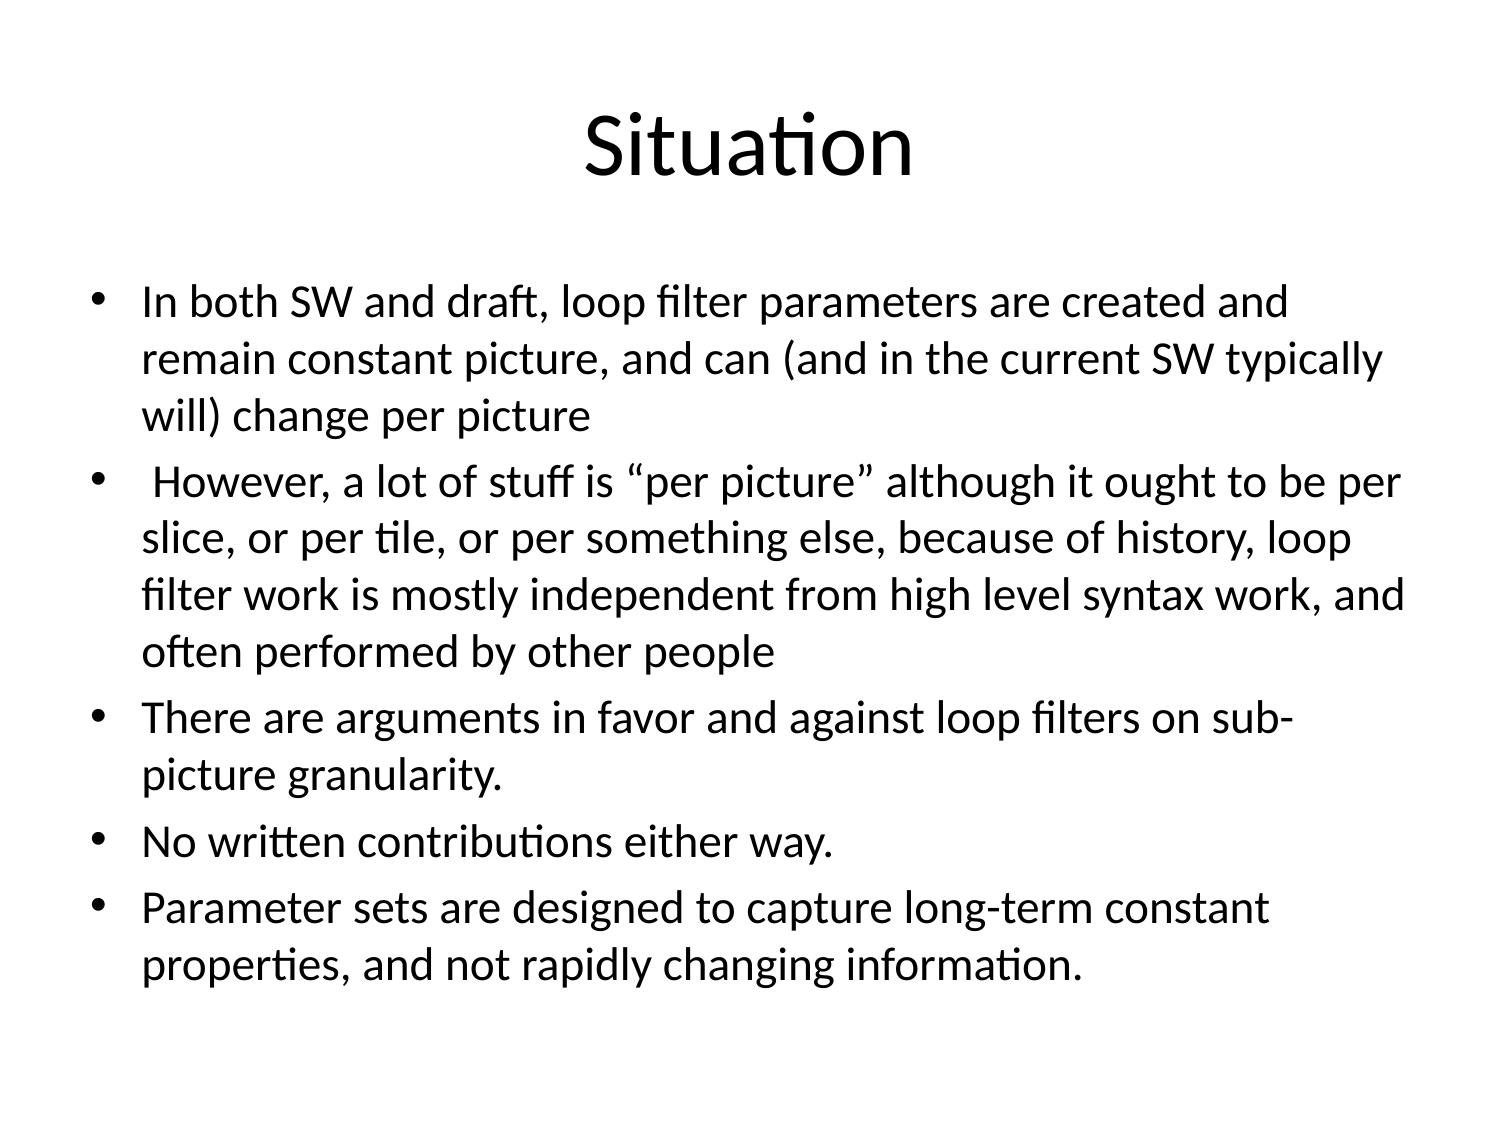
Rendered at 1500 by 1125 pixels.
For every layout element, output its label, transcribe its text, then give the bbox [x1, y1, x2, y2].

title Situation [75, 45, 1425, 233]
list In both SW and draft, loop filter parameters are created and remain constant picture, and can (and in the current SW typically will) change per picture However, a lot of stuff is “per picture” although it ought to be per slice, or per tile, or per something else, because of history, loop filter work is mostly independent from high level syntax work, and often performed by other people There are arguments in favor and against loop filters on sub-picture granularity. No written contributions either way. Parameter sets are designed to capture long-term constant properties, and not rapidly changing information. [75, 262, 1425, 1005]
